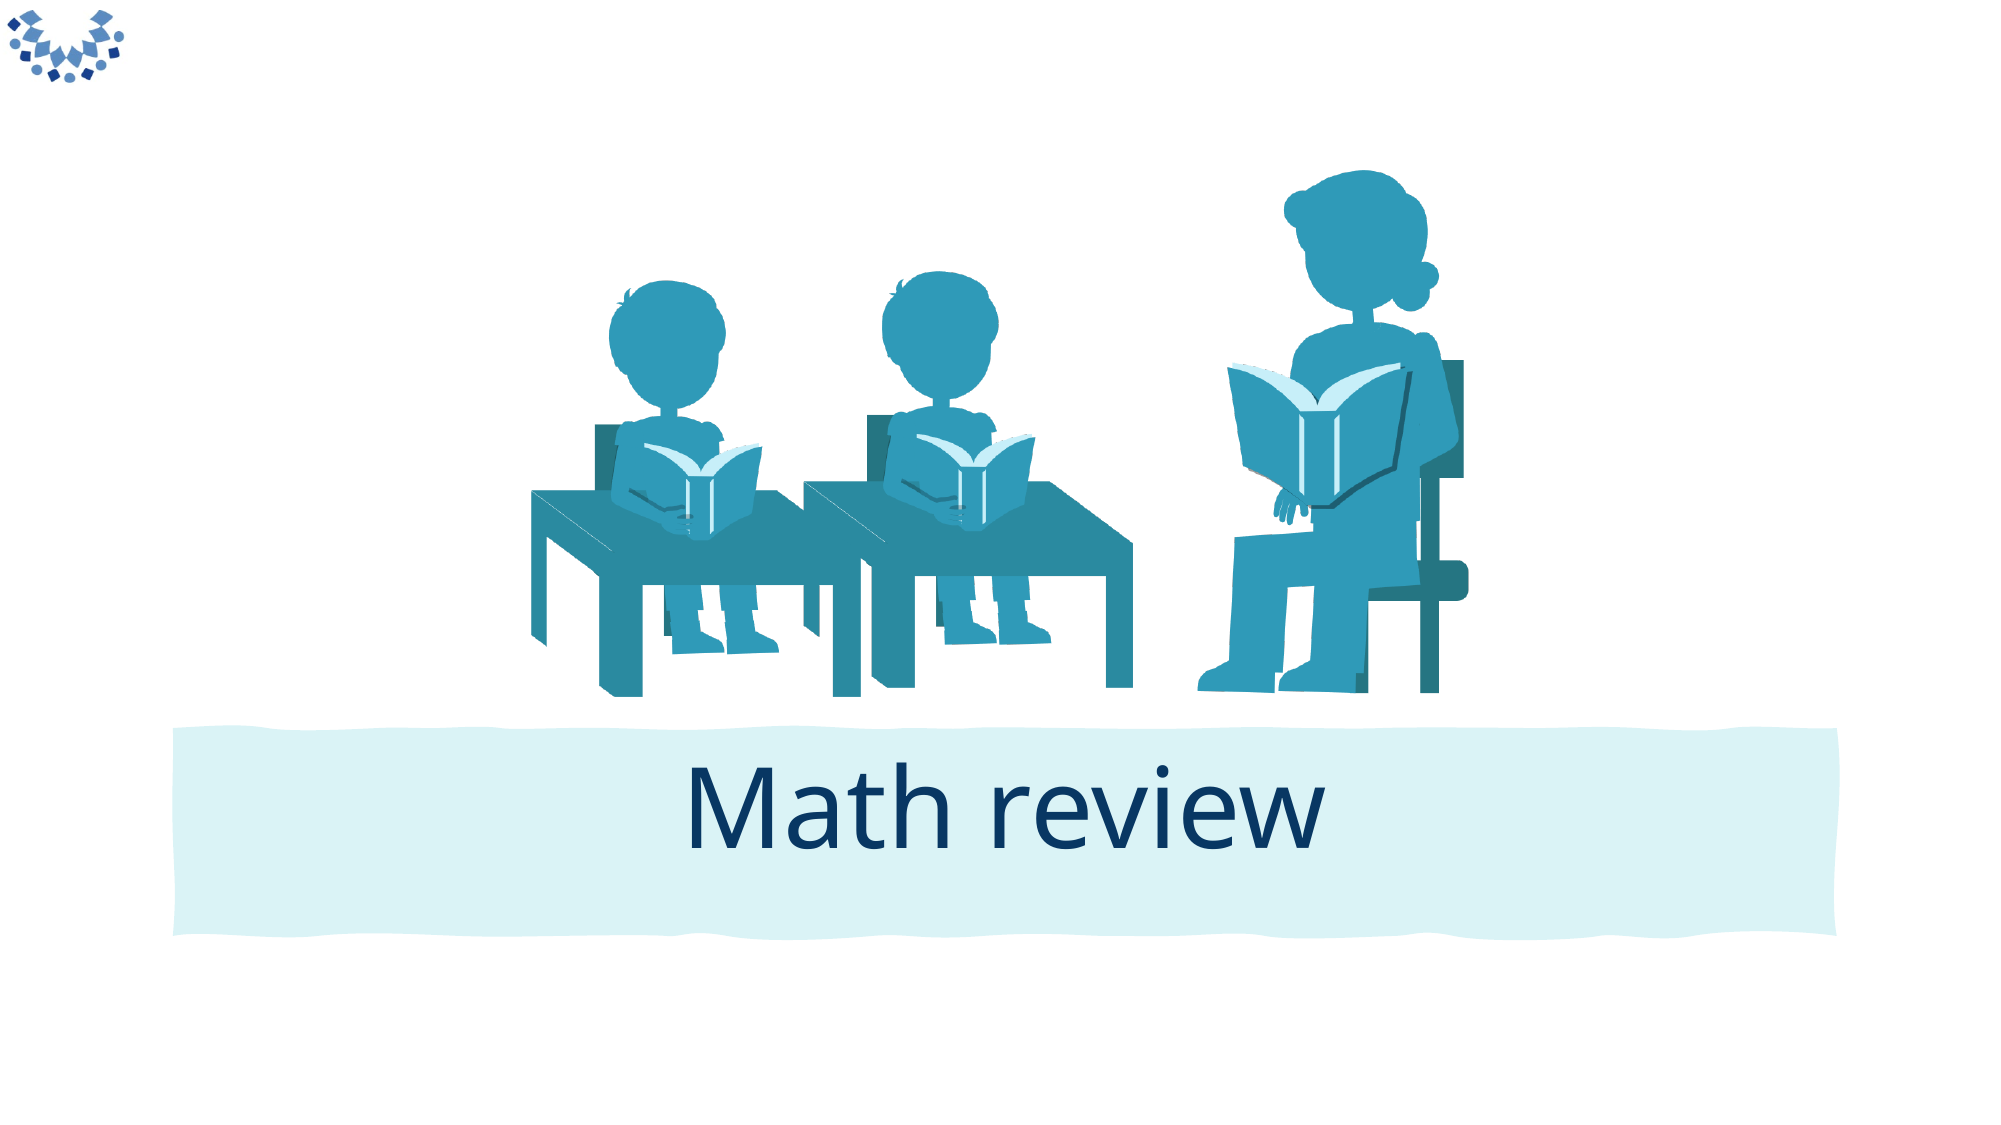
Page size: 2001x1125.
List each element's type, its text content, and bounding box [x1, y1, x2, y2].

text_box Math review [169, 725, 1840, 941]
picture [530, 169, 1470, 698]
picture [0, 10, 129, 87]
